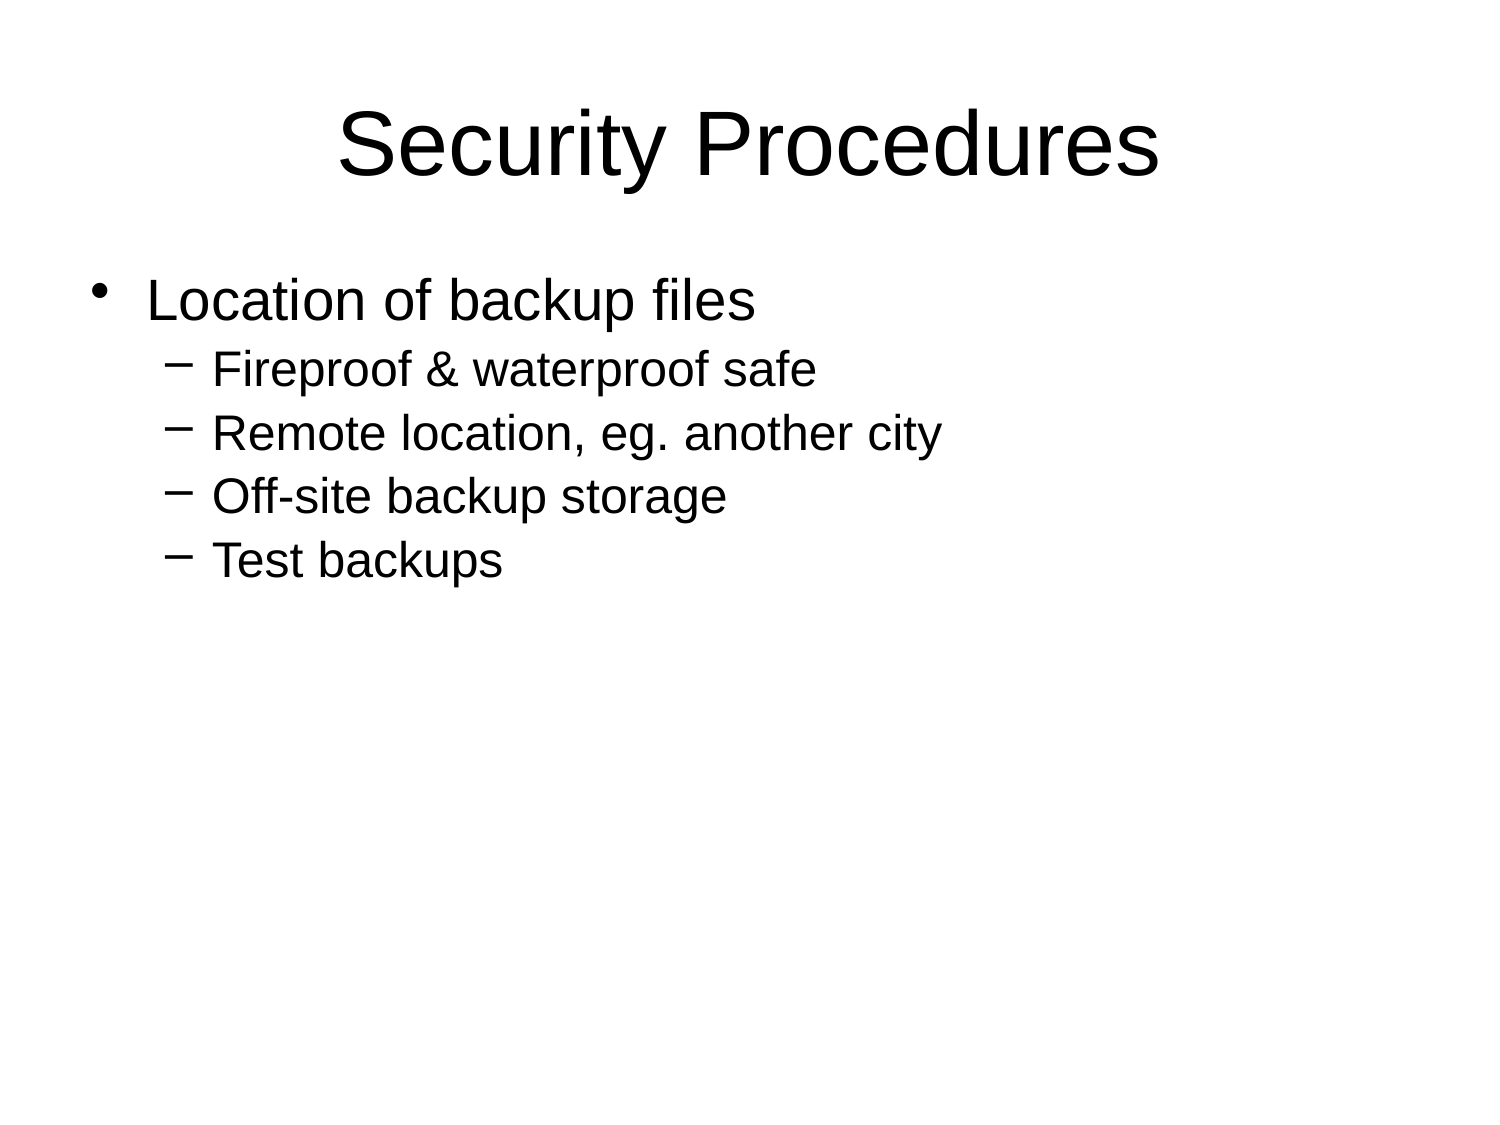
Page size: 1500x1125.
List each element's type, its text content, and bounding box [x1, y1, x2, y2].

list Location of backup files Fireproof & waterproof safe Remote location, eg. another city Off-site backup storage Test backups [74, 262, 1426, 1006]
title Security Procedures [74, 44, 1426, 233]
